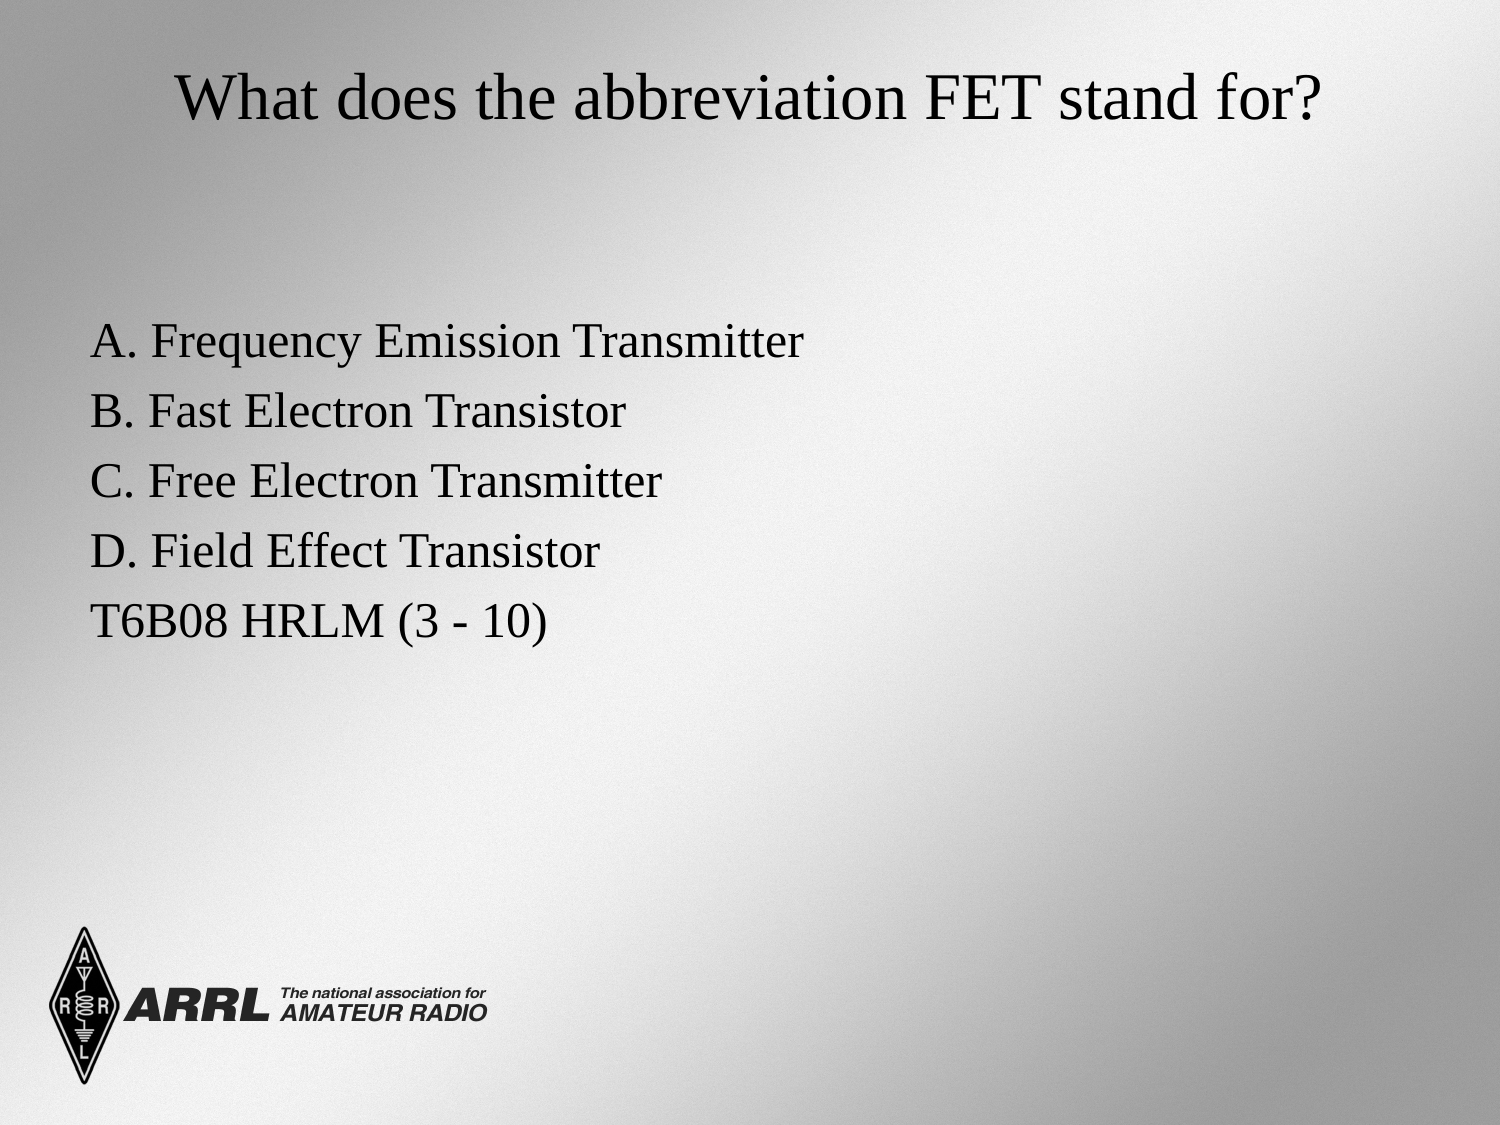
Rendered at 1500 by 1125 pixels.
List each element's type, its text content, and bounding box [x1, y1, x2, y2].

picture [0, 0, 1500, 1125]
title What does the abbreviation FET stand for? [75, 45, 1425, 233]
list A. Frequency Emission Transmitter B. Fast Electron Transistor C. Free Electron Transmitter D. Field Effect Transistor T6B08 HRLM (3 - 10) [75, 299, 1425, 1005]
